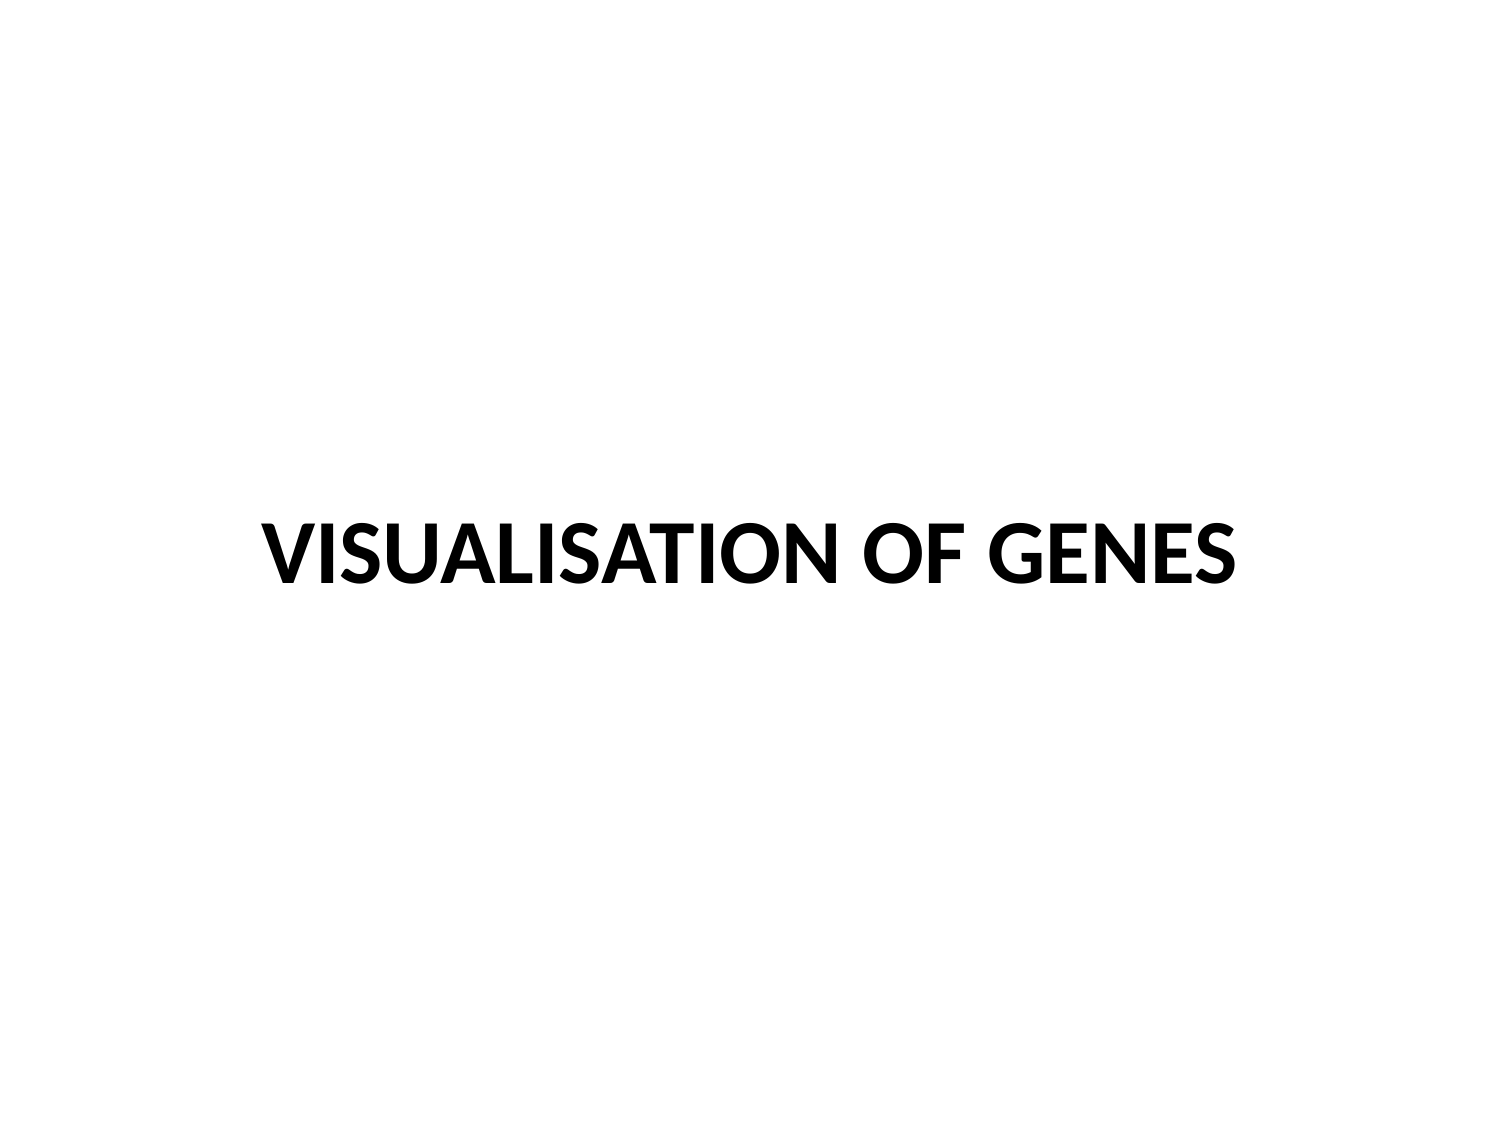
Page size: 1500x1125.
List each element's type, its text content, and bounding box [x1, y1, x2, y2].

title VISUALISATION OF GENES [75, 45, 1425, 1049]
